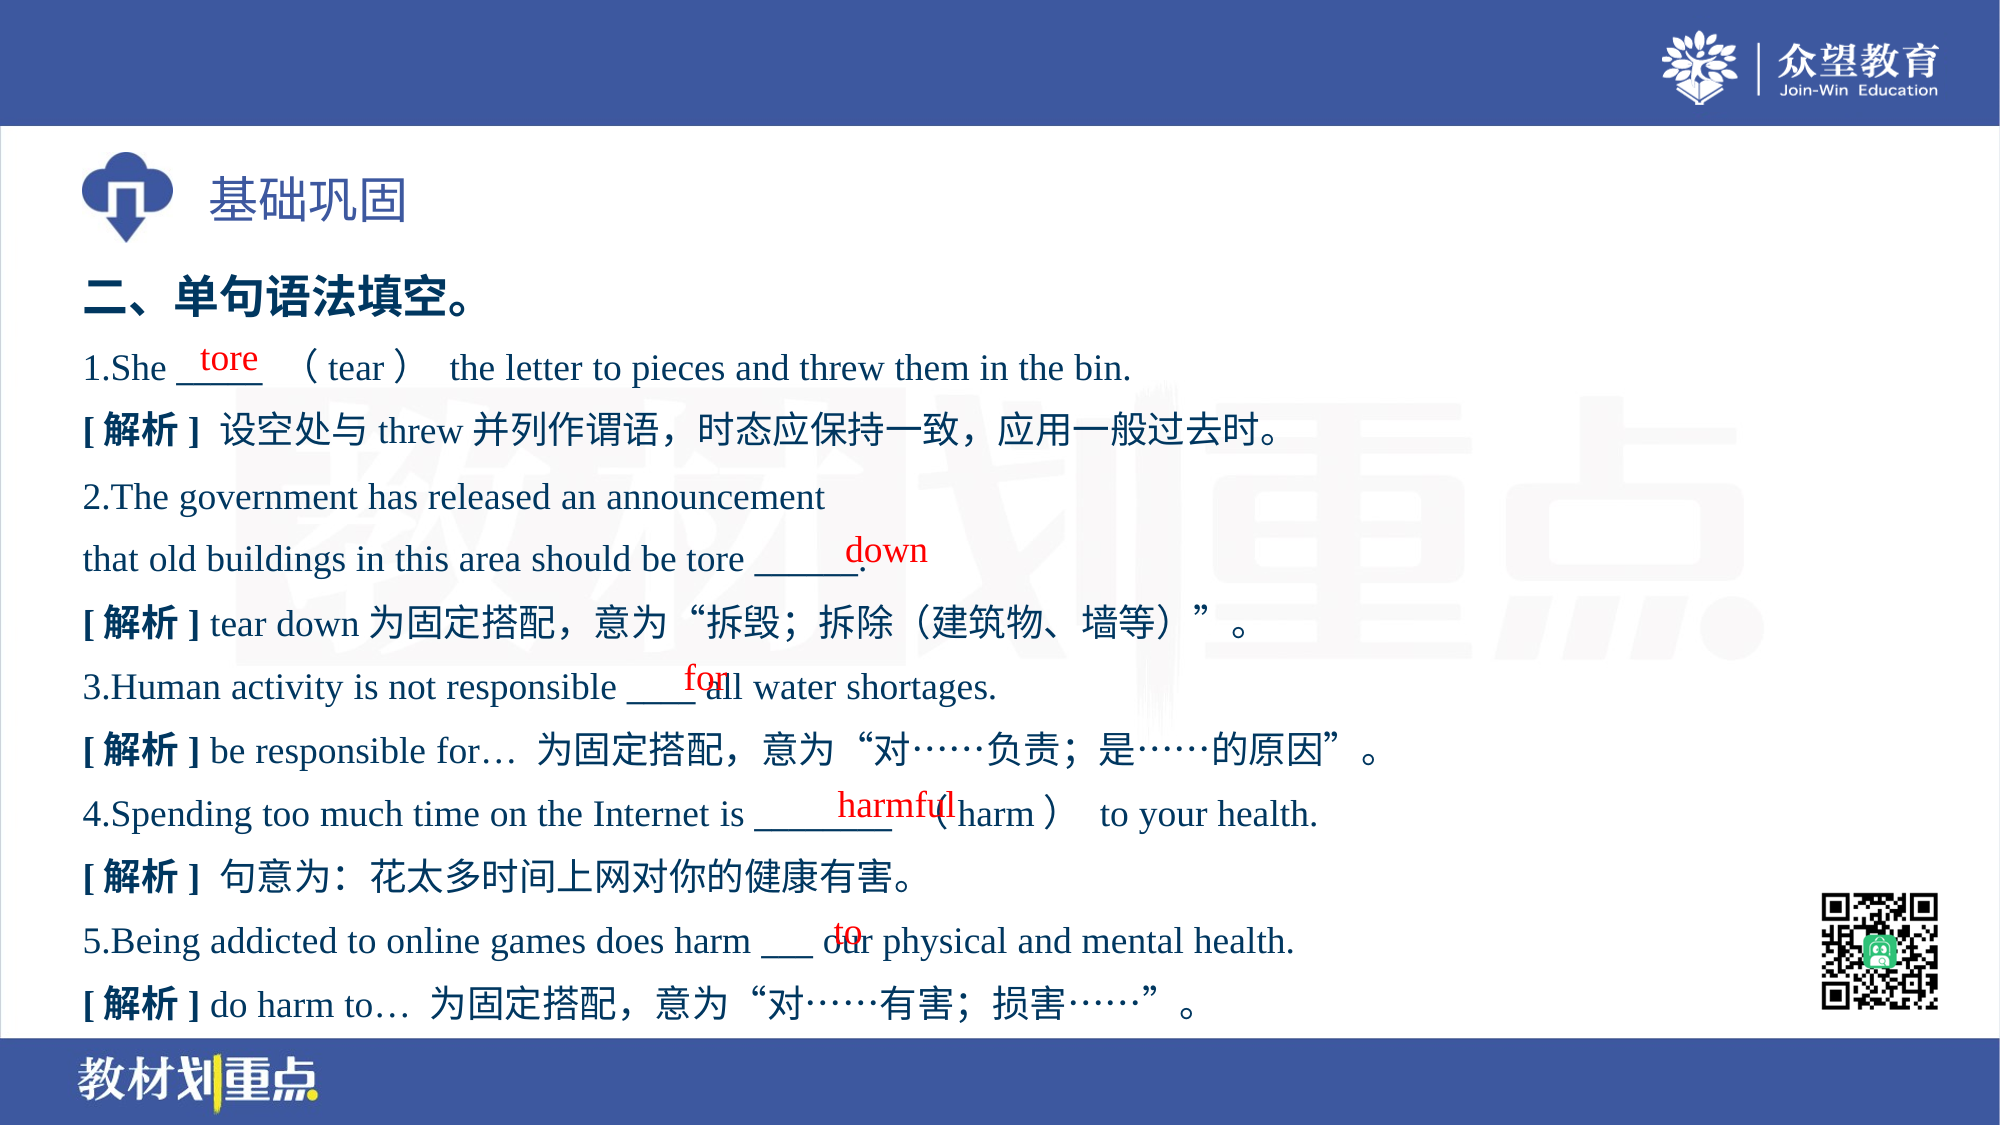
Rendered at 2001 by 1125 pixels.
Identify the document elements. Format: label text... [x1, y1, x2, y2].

text_box [解析] be responsible for… 为固定搭配，意为“对……负责；是……的原因”。 [82, 708, 1817, 765]
text_box [解析] do harm to… 为固定搭配，意为“对……有害；损害……”。 [82, 962, 1817, 1019]
text_box [解析] tear down为固定搭配，意为“拆毁；拆除（建筑物、墙等）”。 [82, 581, 1817, 638]
text_box harmful [823, 764, 971, 820]
text_box [解析] 设空处与threw并列作谓语，时态应保持一致，应用一般过去时。 [82, 388, 1817, 445]
text_box for [669, 637, 741, 693]
text_box 1.She _____ （tear） the letter to pieces and threw them in the bin. [82, 324, 1817, 381]
text_box 5.Being addicted to online games does harm ___ our physical and mental health. [82, 898, 1817, 955]
text_box 二、单句语法填空。 [82, 247, 1817, 318]
text_box 2.The government has released an announcement that old buildings in this area should be tore ______. [82, 452, 1817, 573]
text_box to [819, 891, 877, 947]
text_box down [831, 509, 942, 565]
text_box 3.Human activity is not responsible ____ all water shortages. [82, 644, 1817, 701]
text_box 4.Spending too much time on the Internet is ________ （harm） to your health. [82, 771, 1817, 828]
picture [0, 0, 2000, 1125]
text_box [解析] 句意为：花太多时间上网对你的健康有害。 [82, 835, 1817, 892]
text_box tore [186, 317, 273, 373]
